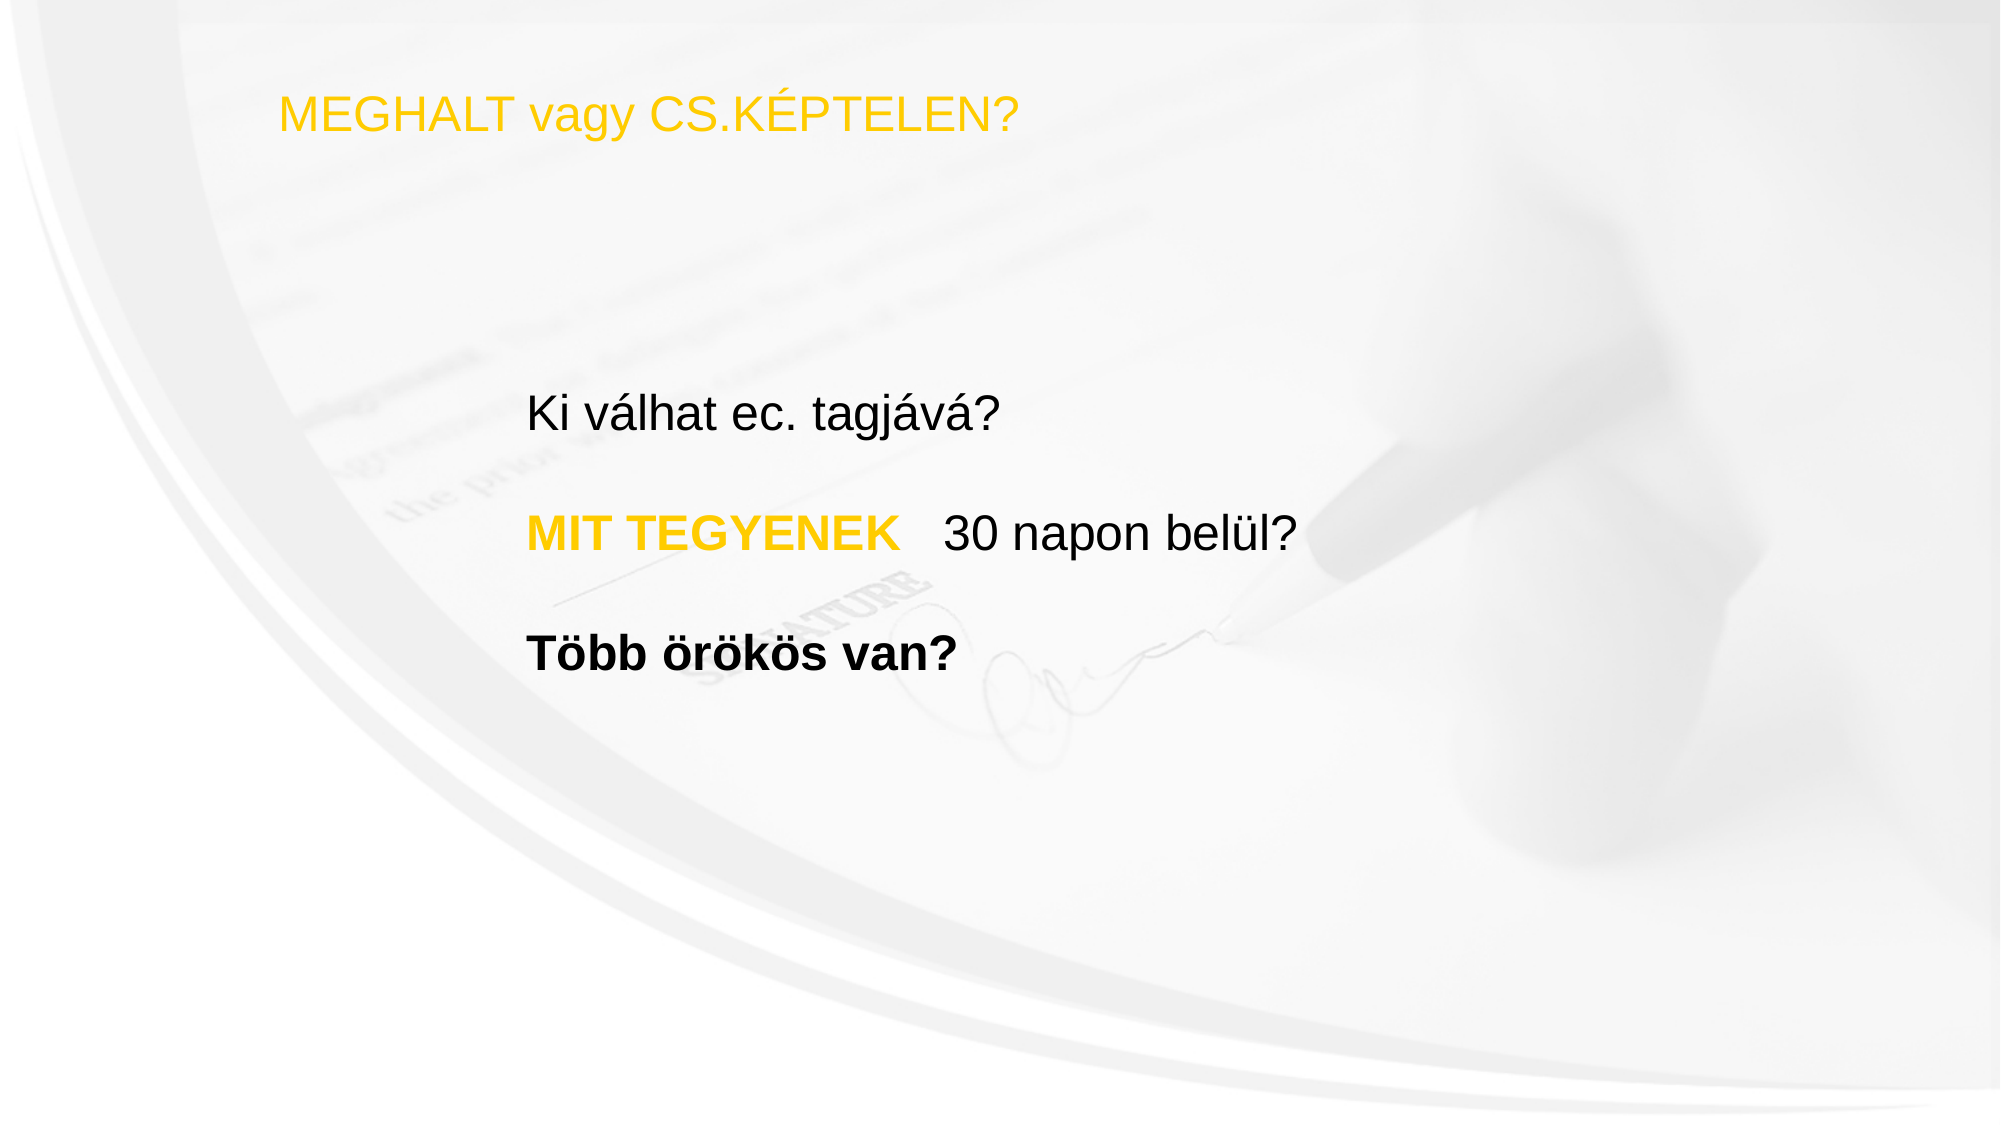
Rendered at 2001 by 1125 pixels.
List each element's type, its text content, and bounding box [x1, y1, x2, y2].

picture [0, 0, 2001, 1125]
text_box MEGHALT vagy CS.KÉPTELEN? [264, 74, 1036, 149]
text_box Ki válhat ec. tagjává? MIT TEGYENEK 30 napon belül? Több örökös van? [511, 373, 1512, 689]
